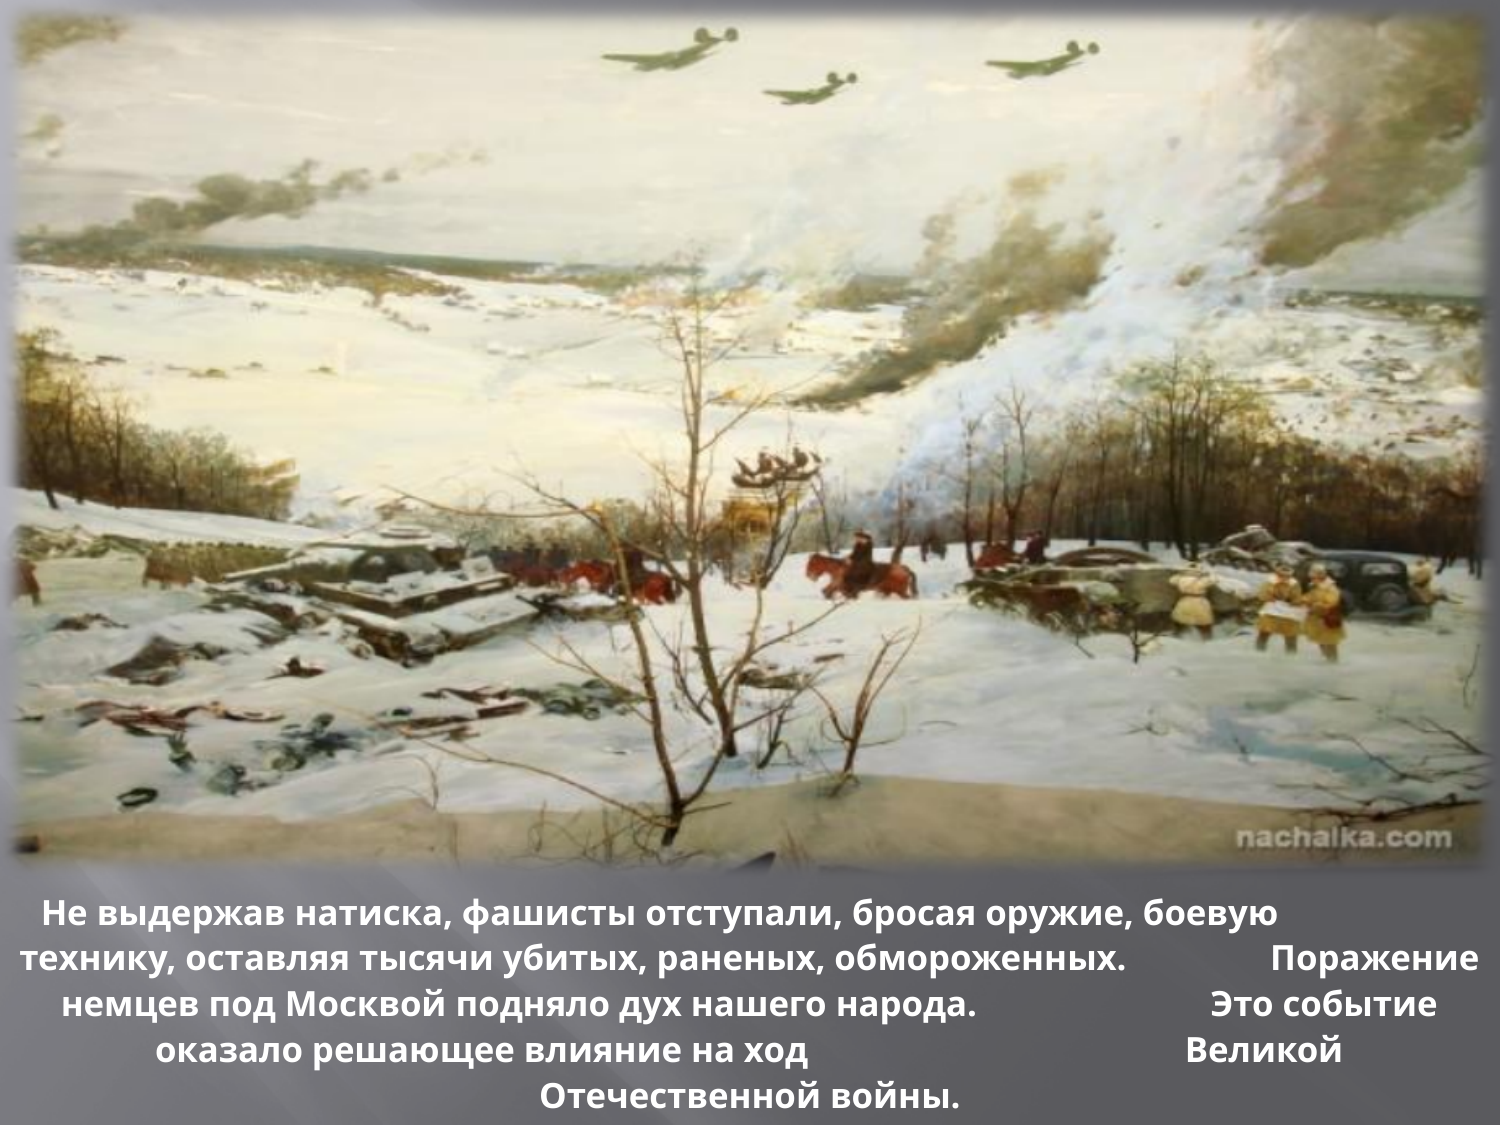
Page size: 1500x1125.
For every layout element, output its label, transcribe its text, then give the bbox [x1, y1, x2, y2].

subtitle Не выдержав натиска, фашисты отступали, бросая оружие, боевую технику, оставляя тысячи убитых, раненых, обмороженных. Поражение немцев под Москвой подняло дух нашего народа. Это событие оказало решающее влияние на ход Великой Отечественной войны. [0, 880, 1500, 1125]
picture [0, 0, 1500, 880]
